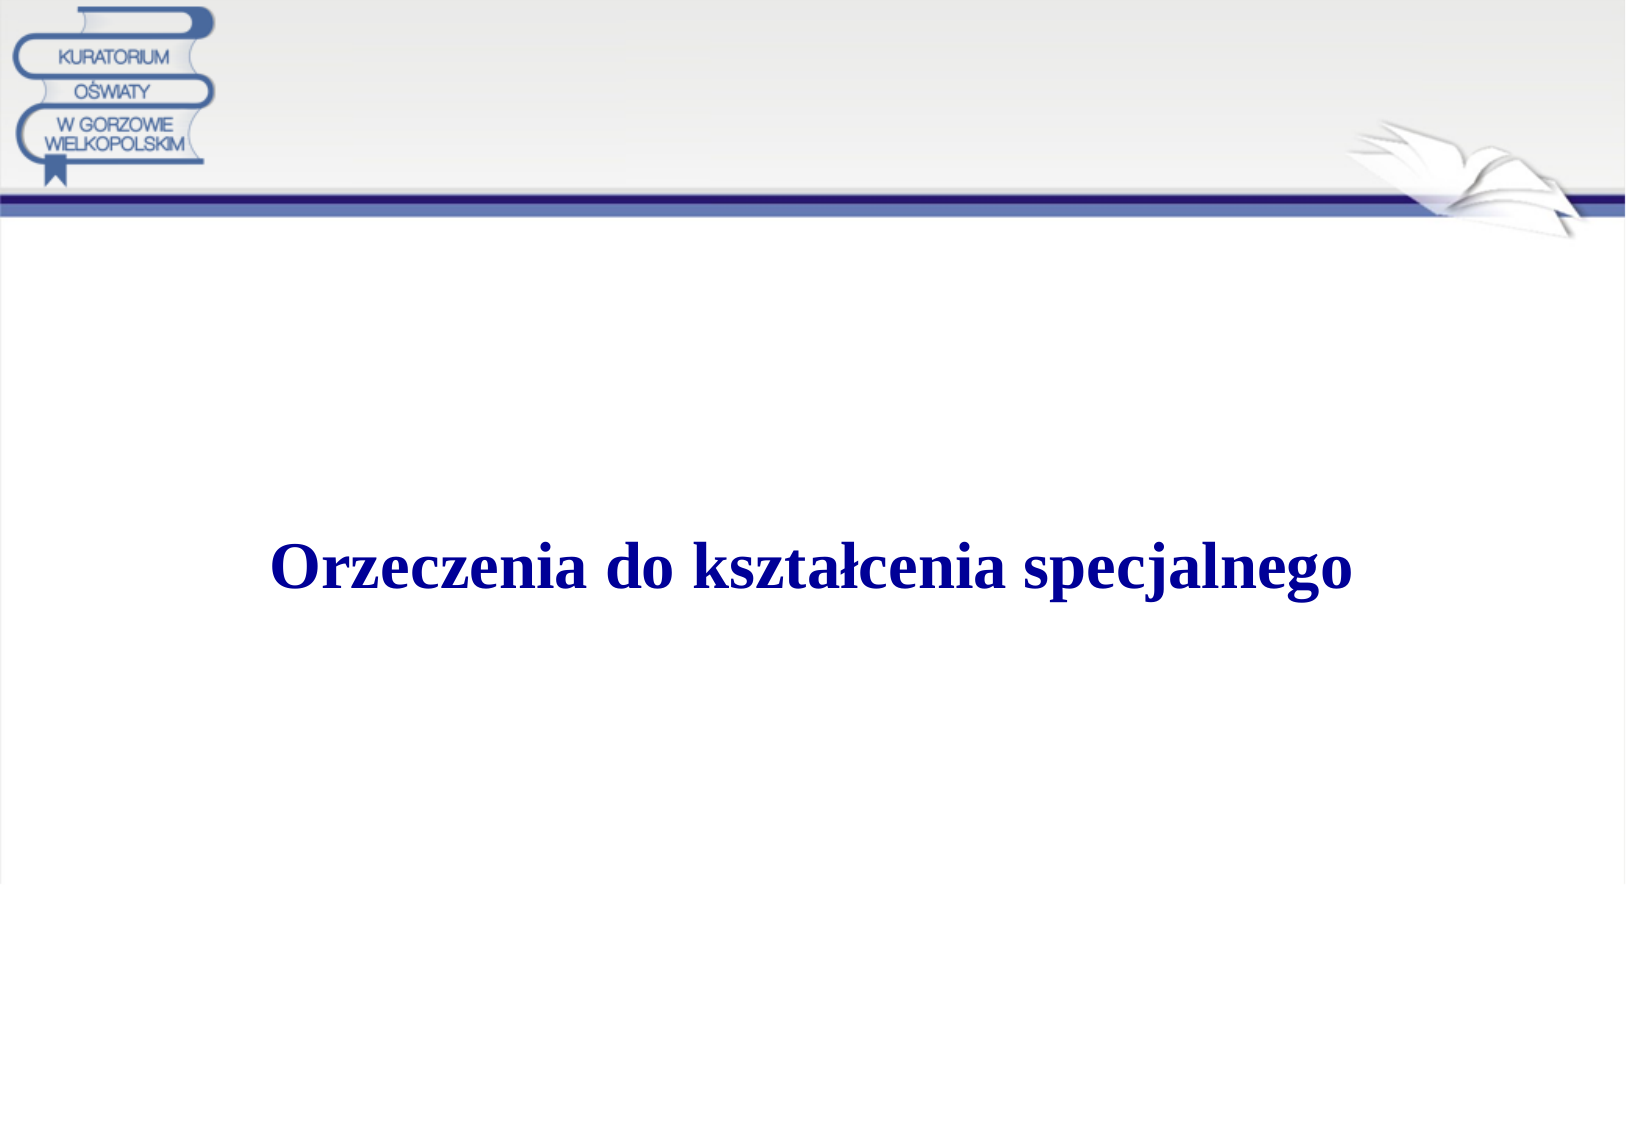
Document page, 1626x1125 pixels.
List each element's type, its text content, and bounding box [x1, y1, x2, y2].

list Orzeczenia do kształcenia specjalnego [25, 234, 1600, 938]
picture [0, 0, 1626, 1125]
